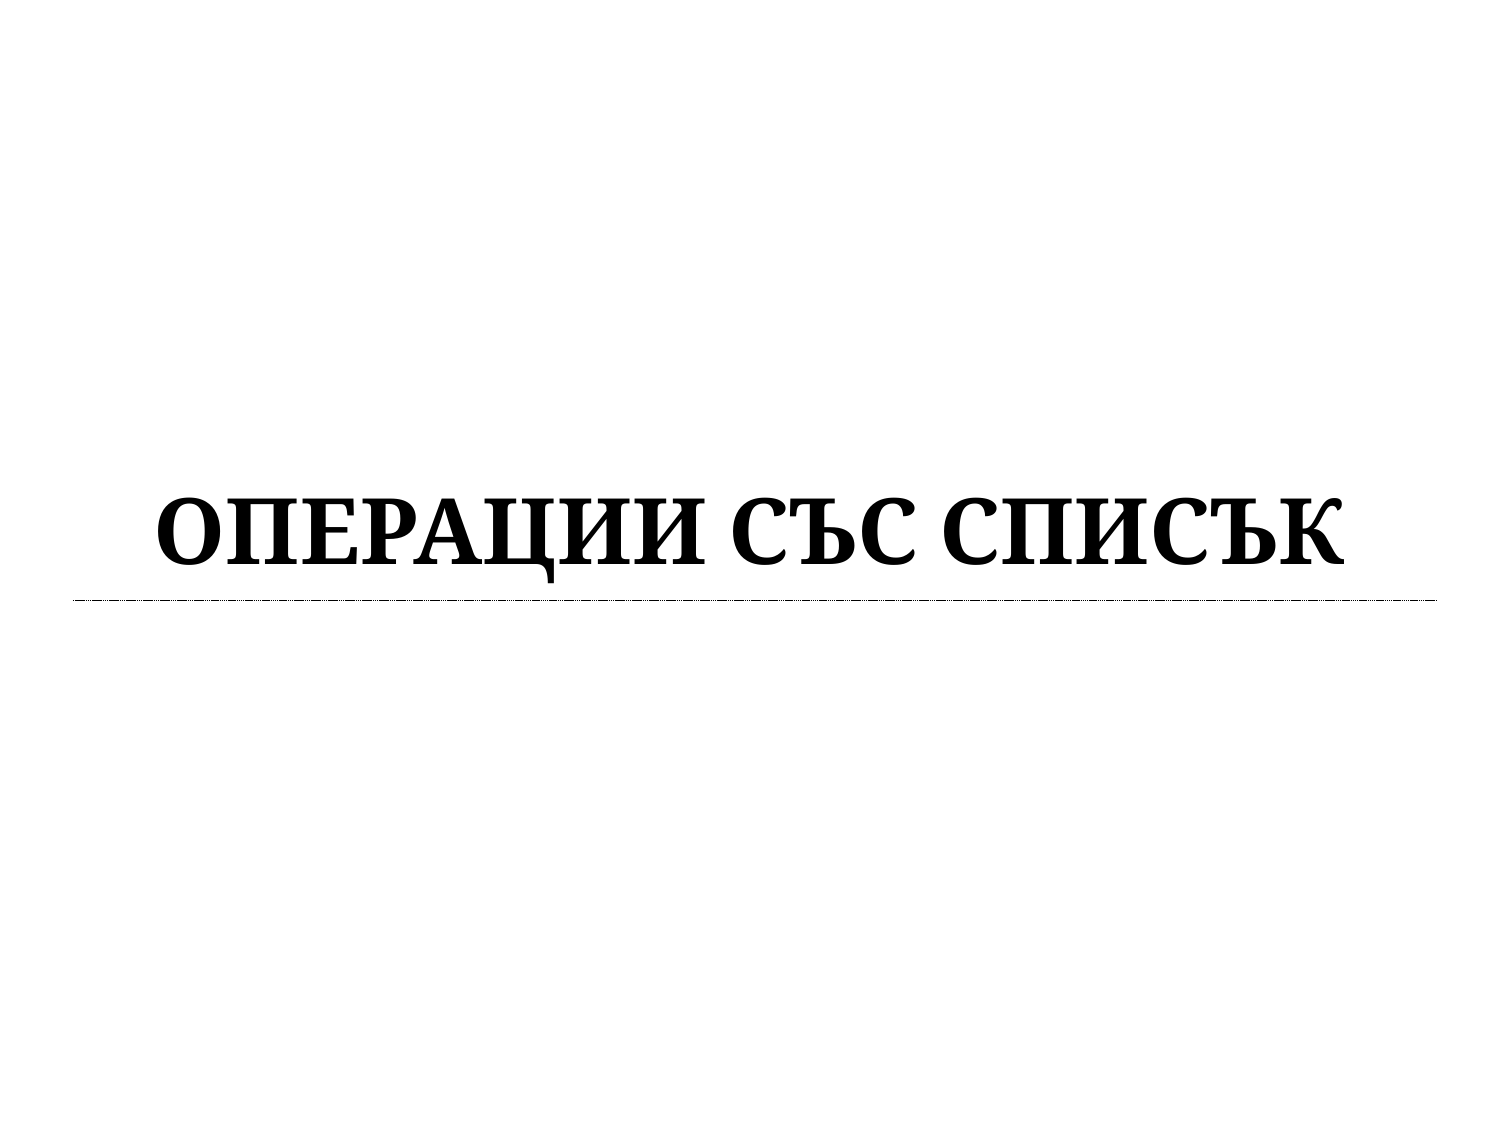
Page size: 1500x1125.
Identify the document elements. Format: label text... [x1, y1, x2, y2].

title Операции със списък [0, 346, 1500, 594]
